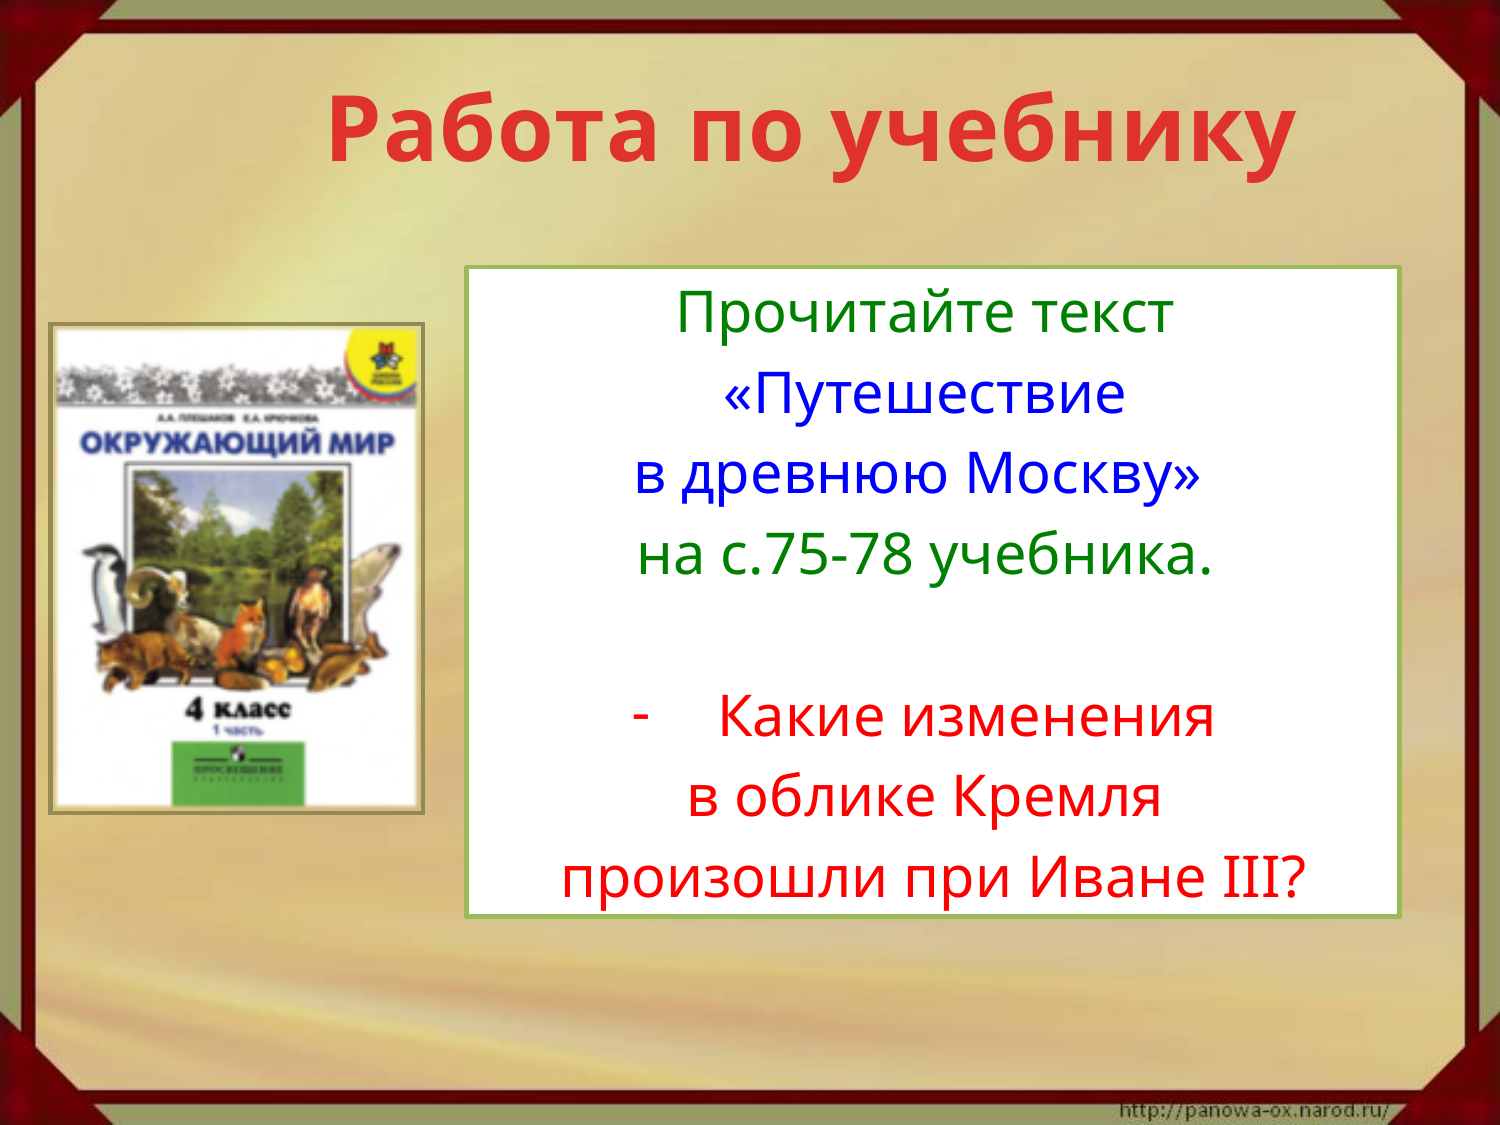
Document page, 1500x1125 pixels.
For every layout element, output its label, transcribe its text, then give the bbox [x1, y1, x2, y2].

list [52, 326, 421, 811]
title Работа по учебнику [112, 30, 1463, 219]
list Прочитайте текст «Путешествие в древнюю Москву» на с.75-78 учебника. Какие изменения в облике Кремля произошли при Иване III? [464, 265, 1402, 919]
picture [0, 0, 1500, 1125]
